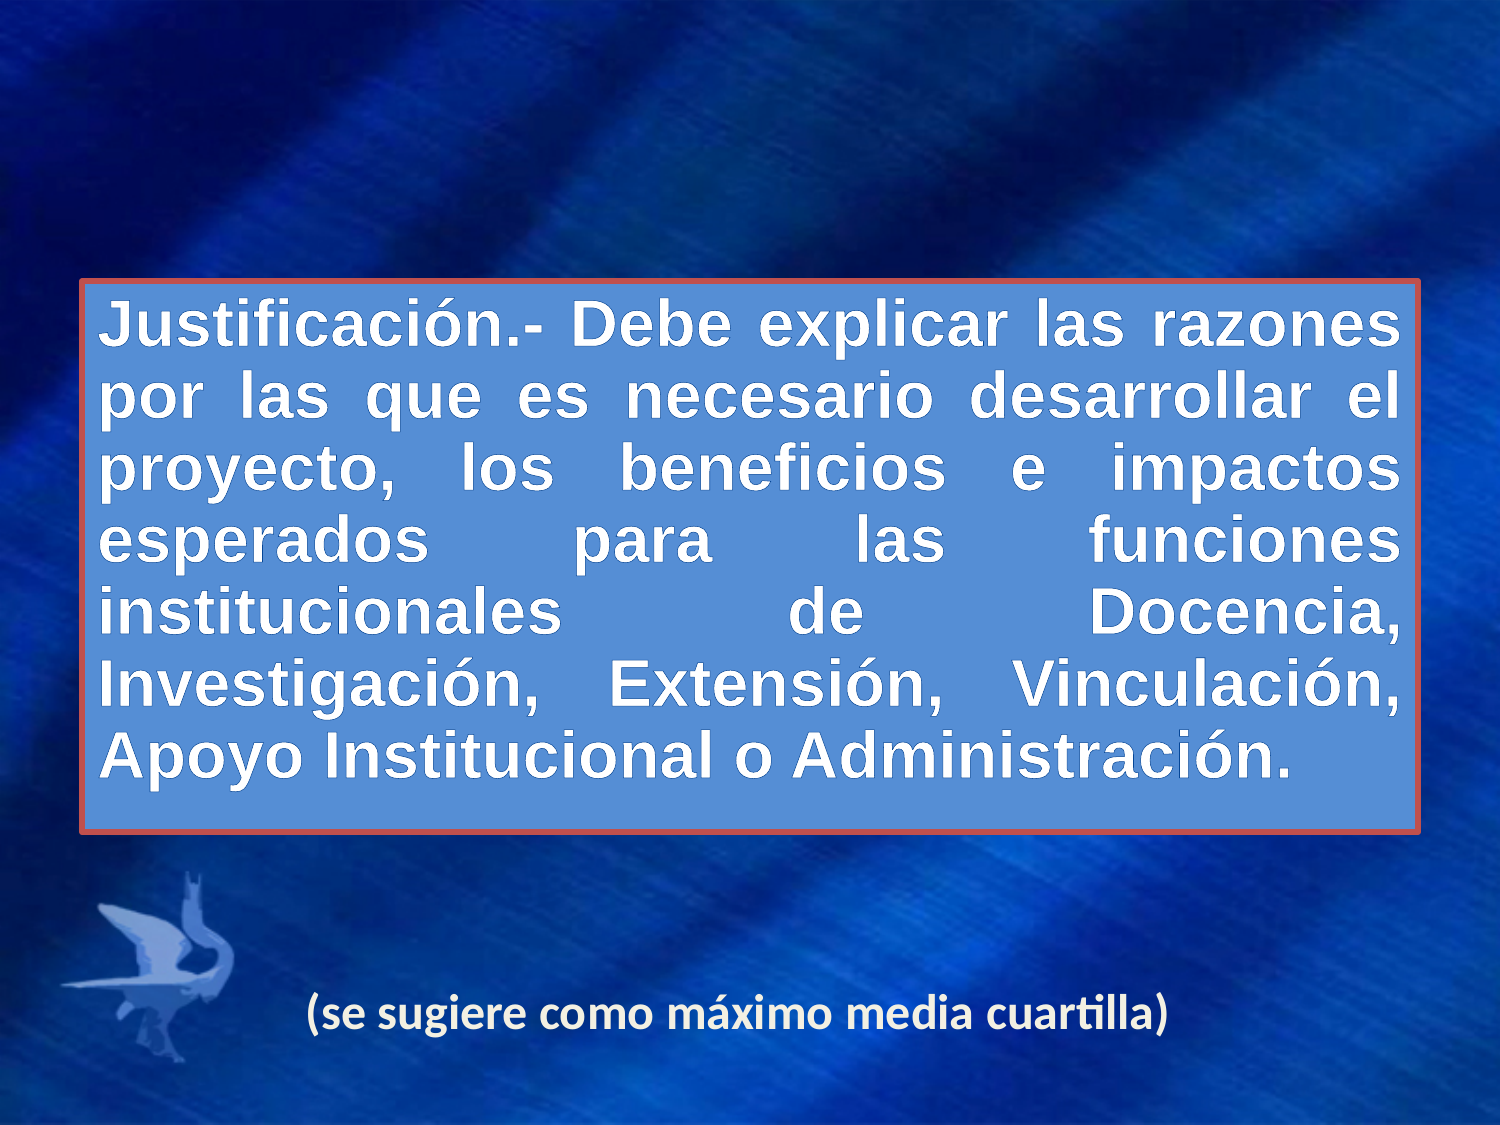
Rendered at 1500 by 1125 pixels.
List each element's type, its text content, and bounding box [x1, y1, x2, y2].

picture [0, 0, 1500, 1125]
list Justificación.- Debe explicar las razones por las que es necesario desarrollar el proyecto, los beneficios e impactos esperados para las funciones institucionales de Docencia, Investigación, Extensión, Vinculación, Apoyo Institucional o Administración. [80, 279, 1420, 834]
text_box (se sugiere como máximo media cuartilla) [152, 972, 1325, 1048]
